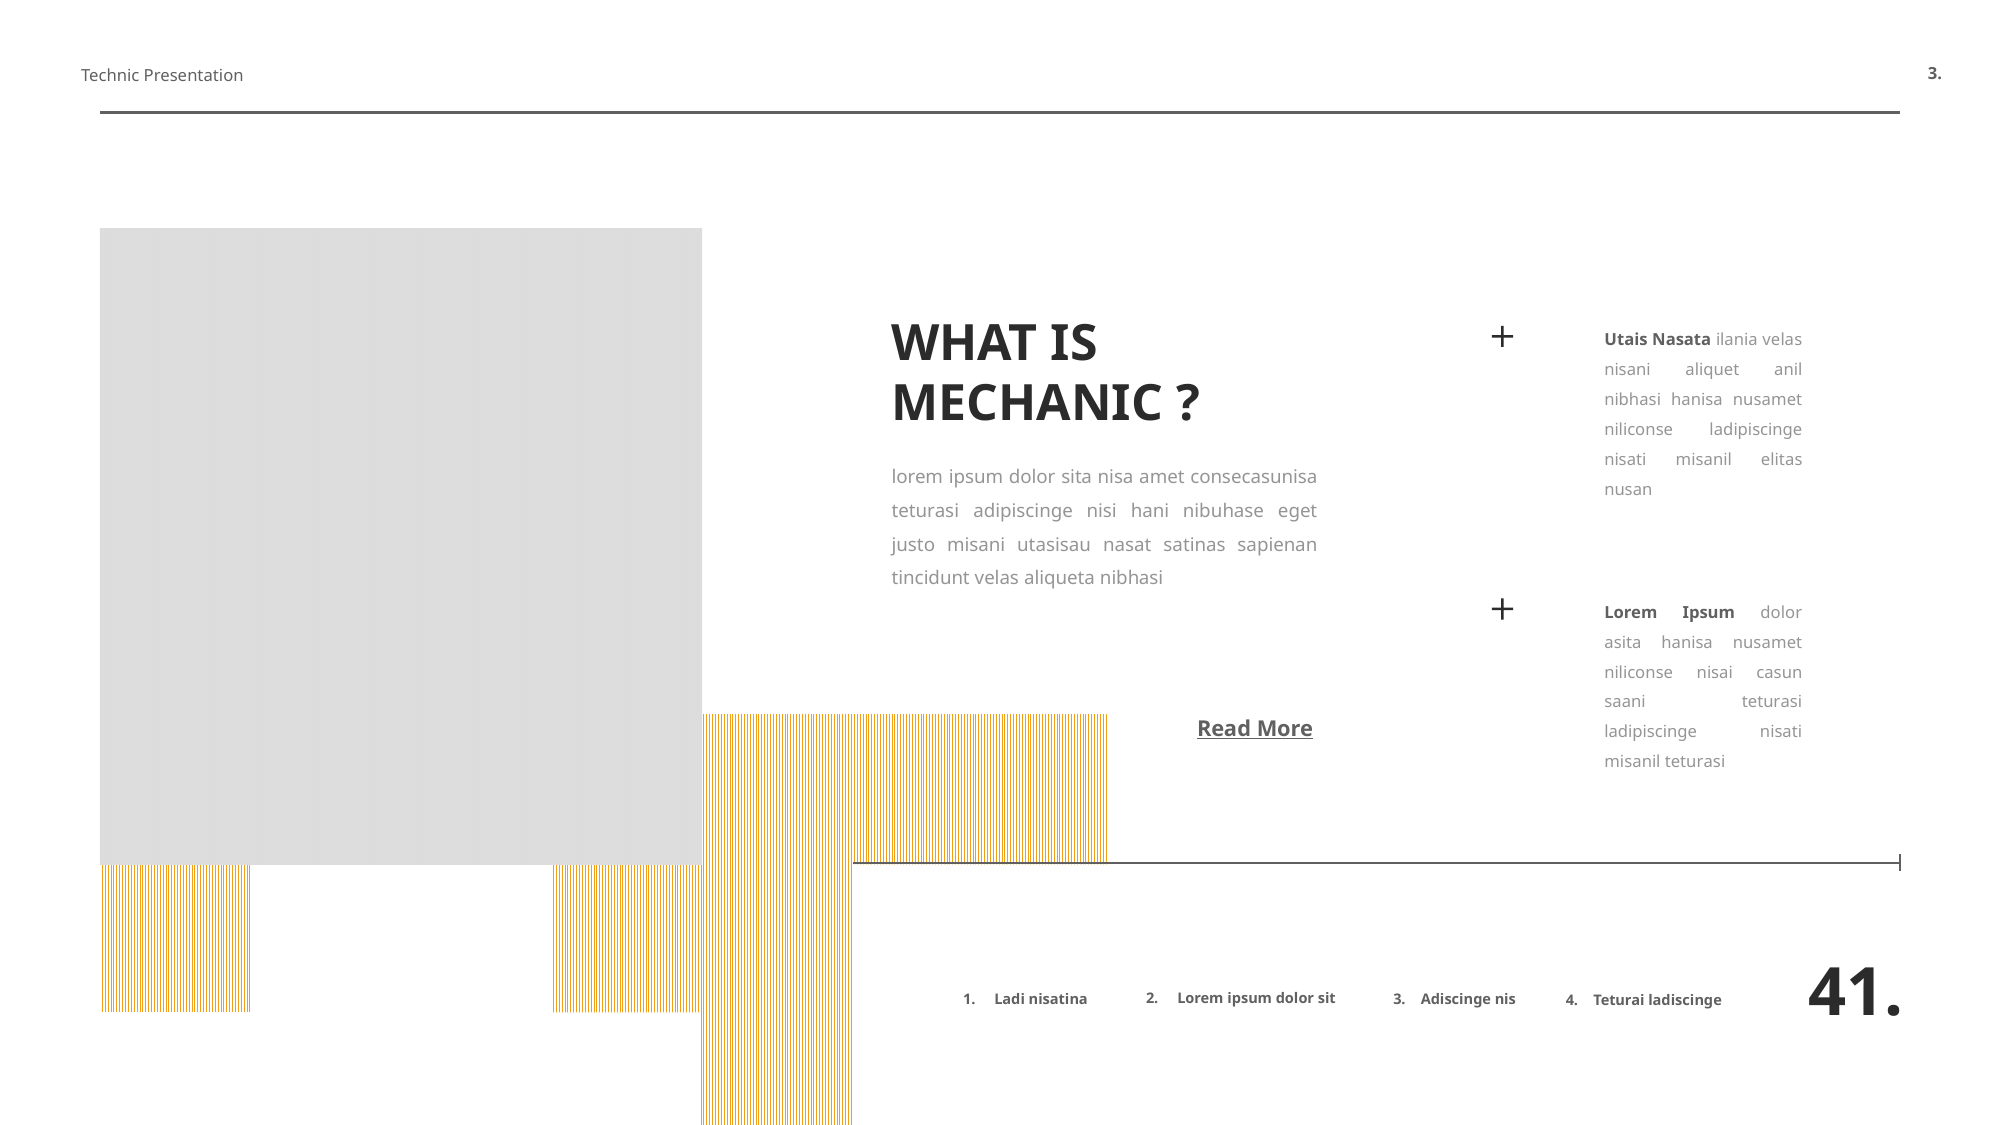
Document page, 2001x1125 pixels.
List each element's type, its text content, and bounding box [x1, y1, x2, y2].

text_box [1491, 597, 1514, 621]
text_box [852, 854, 1900, 872]
text_box Technic Presentation [66, 57, 259, 92]
text_box Utais Nasata ilania velas nisani aliquet anil nibhasi hanisa nusamet niliconse ladipiscinge nisati misanil elitas nusan [1589, 311, 1818, 506]
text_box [948, 972, 1741, 1014]
text_box 3. [1836, 55, 1958, 94]
text_box Lorem Ipsum dolor asita hanisa nusamet niliconse nisai casun saani teturasi ladipiscinge nisati misanil teturasi [1589, 584, 1818, 779]
text_box lorem ipsum dolor sita nisa amet consecasunisa teturasi adipiscinge nisi hani nibuhase eget justo misani utasisau nasat satinas sapienan tincidunt velas aliqueta nibhasi [876, 446, 1332, 596]
text_box Read More [1175, 706, 1328, 748]
text_box [1491, 325, 1514, 348]
text_box 41. [1783, 941, 1919, 1036]
picture [99, 228, 703, 865]
text_box WHAT IS MECHANIC ? [876, 303, 1370, 439]
